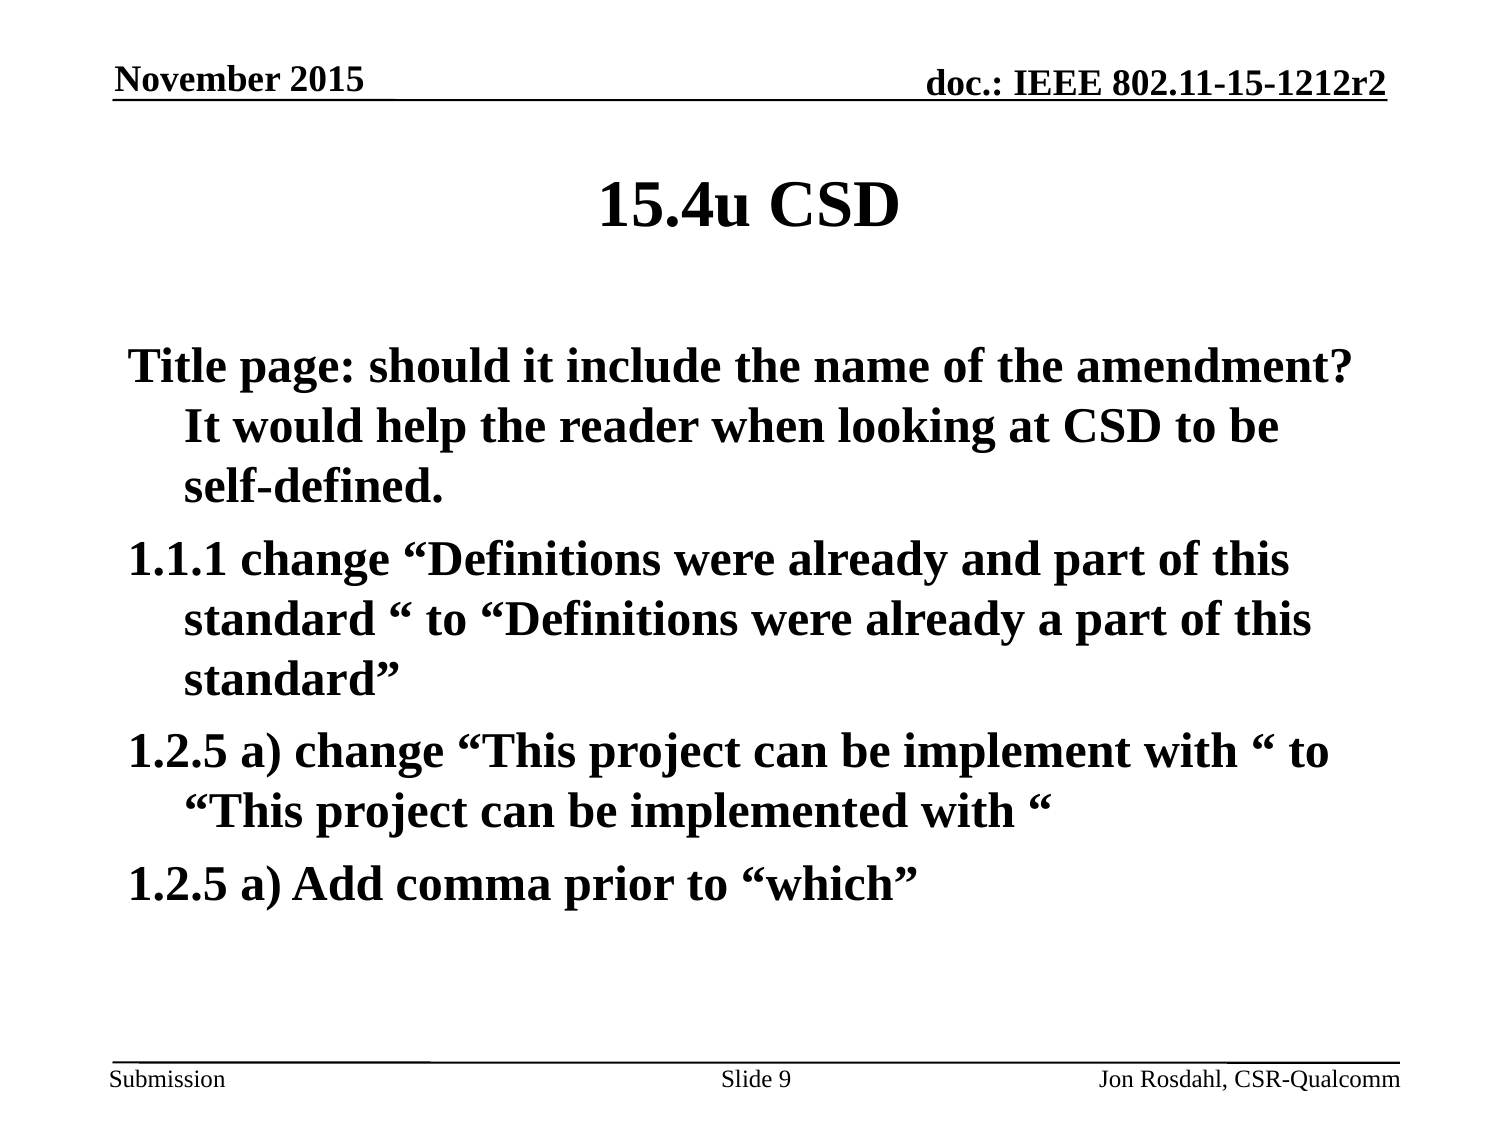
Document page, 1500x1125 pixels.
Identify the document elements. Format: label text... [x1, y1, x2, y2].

title 15.4u CSD [112, 112, 1388, 288]
footer Jon Rosdahl, CSR-Qualcomm [878, 1061, 1402, 1093]
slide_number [114, 54, 423, 100]
list Title page: should it include the name of the amendment? It would help the reader when looking at CSD to be self-defined. 1.1.1 change “Definitions were already and part of this standard “ to “Definitions were already a part of this standard” 1.2.5 a) change “This project can be implement with “ to “This project can be implemented with “ 1.2.5 a) Add comma prior to “which” [112, 324, 1388, 1000]
slide_number Slide 9 [712, 1061, 800, 1123]
